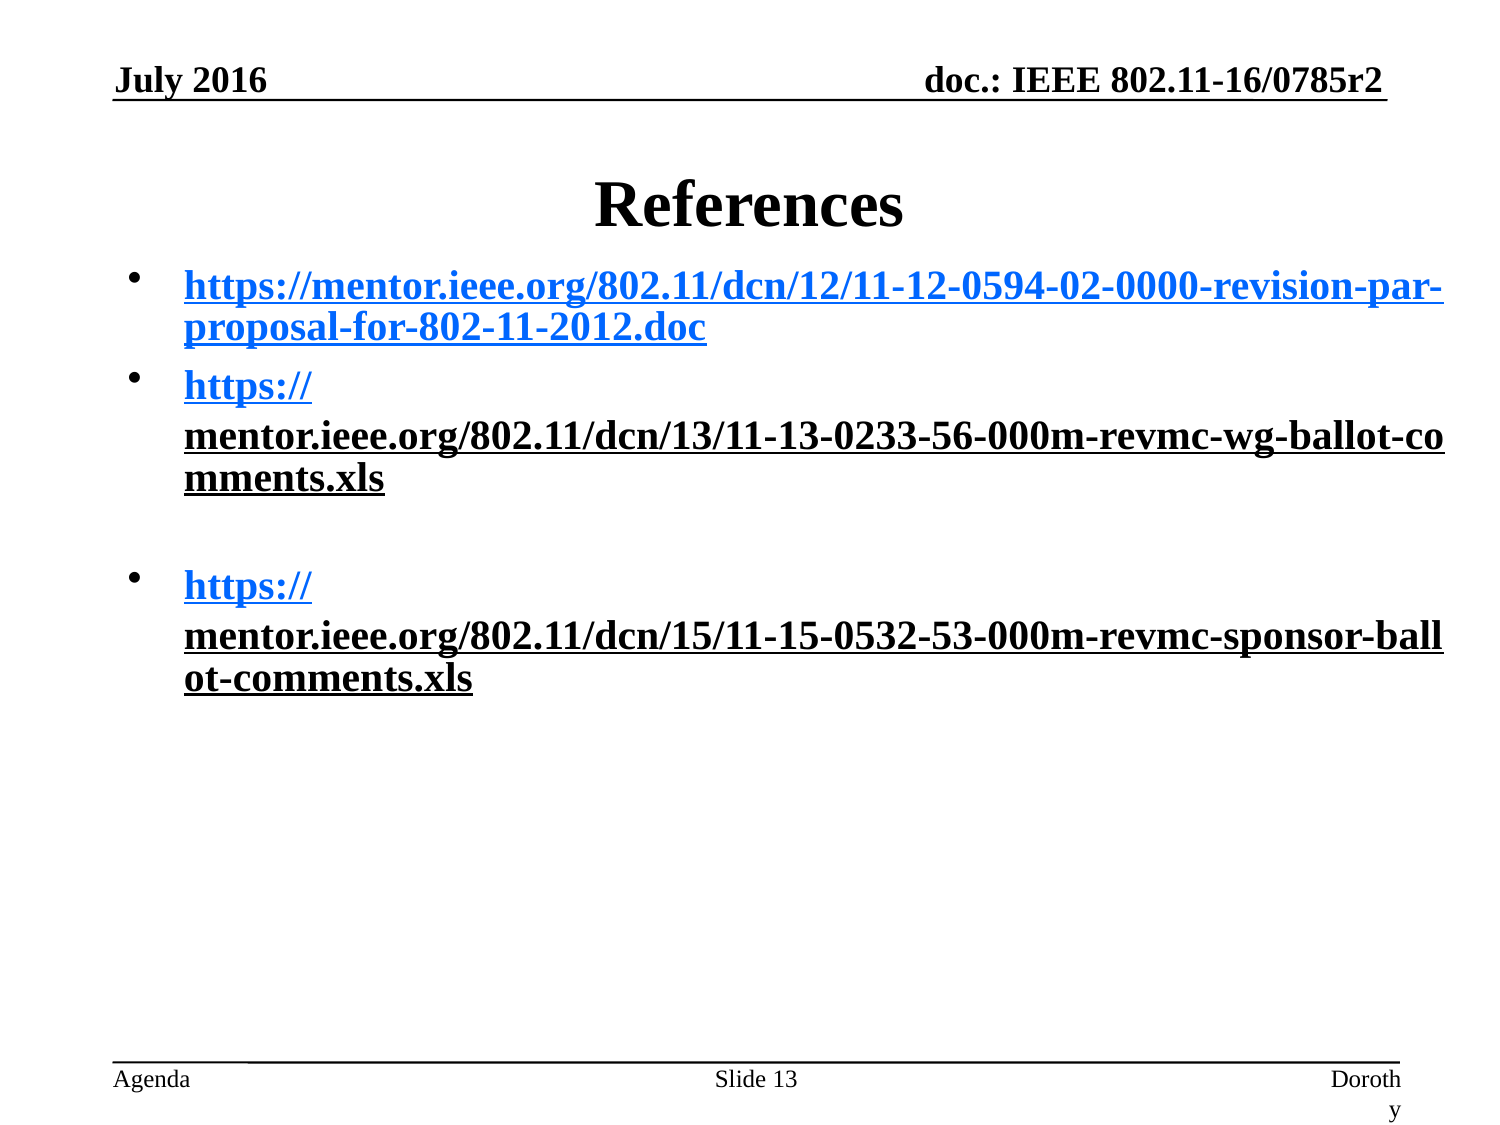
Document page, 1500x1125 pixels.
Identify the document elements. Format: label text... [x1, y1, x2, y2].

title References [112, 112, 1388, 249]
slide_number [114, 54, 425, 100]
list https://mentor.ieee.org/802.11/dcn/12/11-12-0594-02-0000-revision-par-proposal-for-802-11-2012.doc https://mentor.ieee.org/802.11/dcn/13/11-13-0233-56-000m-revmc-wg-ballot-comments.xls https://mentor.ieee.org/802.11/dcn/15/11-15-0532-53-000m-revmc-sponsor-ballot-comments.xls [112, 249, 1463, 1125]
